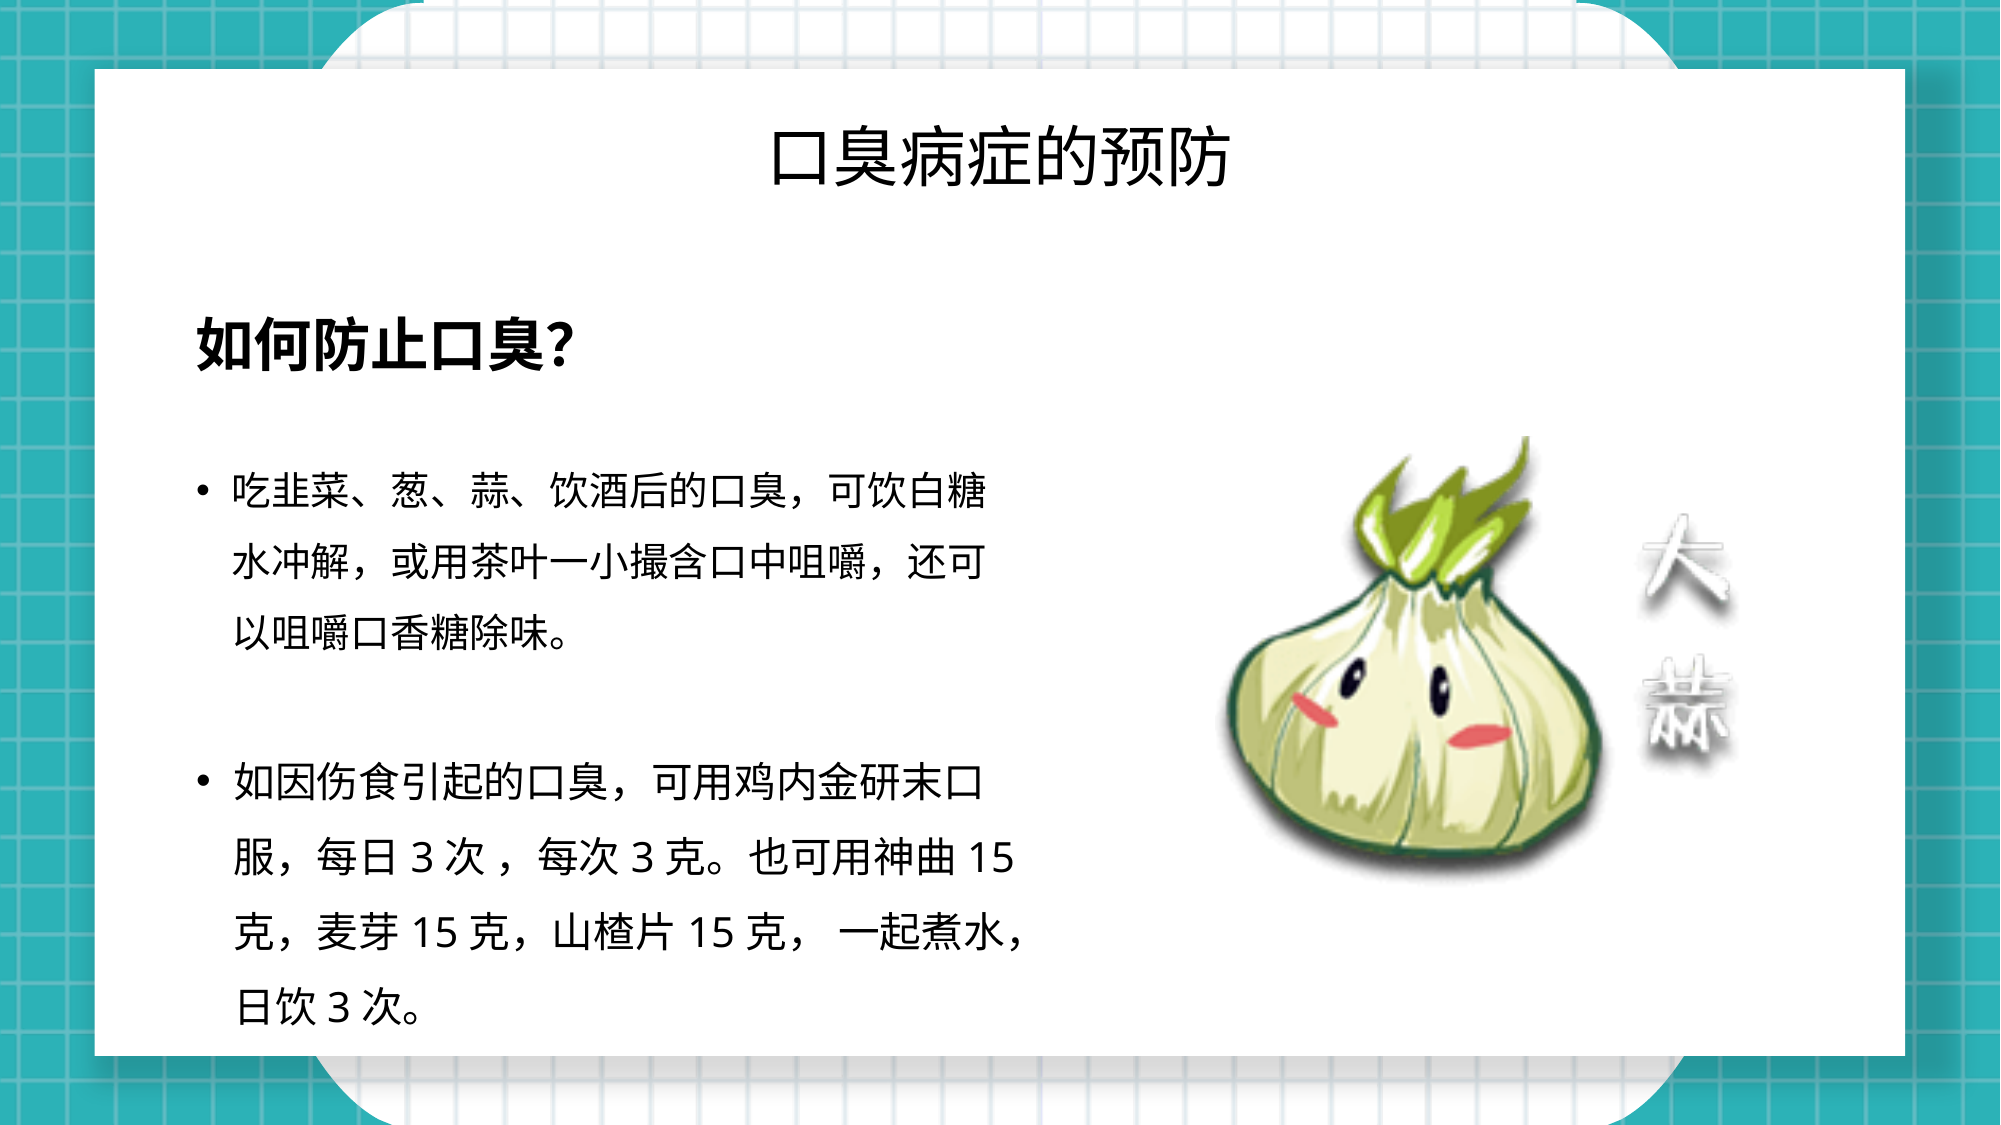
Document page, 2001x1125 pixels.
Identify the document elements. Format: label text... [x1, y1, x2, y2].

picture [3, 0, 2000, 1125]
text_box [1569, 68, 1906, 1057]
text_box [94, 68, 431, 1057]
text_box 如何防止口臭？ [181, 265, 431, 386]
list 吃韭菜、葱、蒜、饮酒后的口臭，可饮白糖水冲解，或用茶叶一小撮含口中咀嚼，还可以咀嚼口香糖除味。 [181, 434, 431, 664]
text_box 如因伤食引起的口臭，可用鸡内金研末口服，每日3次 ，每次3克。也可用神曲15克，麦芽15克，山楂片15克， 一起煮水，日饮3次。 [181, 723, 431, 953]
